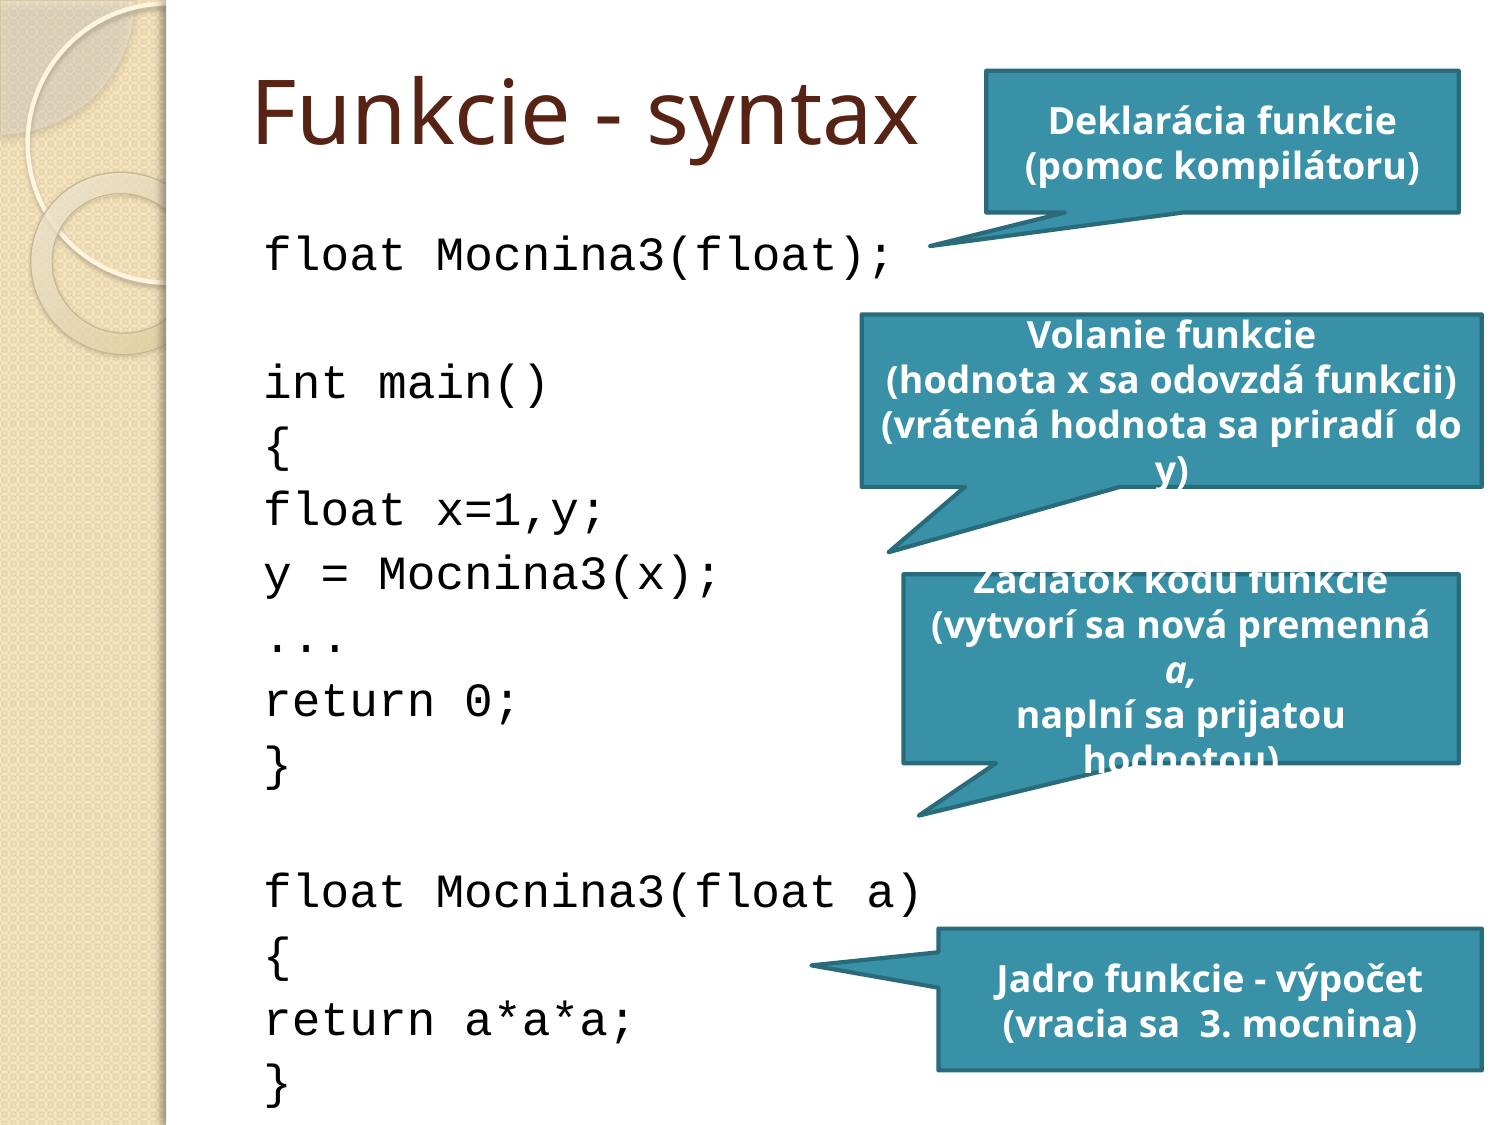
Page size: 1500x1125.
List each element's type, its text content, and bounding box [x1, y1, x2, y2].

text_box Začiatok kódu funkcie (vytvorí sa nová premenná a, naplní sa prijatou hodnotou) [901, 572, 1461, 818]
list float Mocnina3(float); int main() { float x=1,y; y = Mocnina3(x); ... return 0; } float Mocnina3(float a) { return a*a*a; } [235, 151, 1466, 1125]
text_box Deklarácia funkcie (pomoc kompilátoru) [927, 68, 1461, 249]
text_box Jadro funkcie - výpočet (vracia sa 3. mocnina) [809, 926, 1484, 1073]
text_box Volanie funkcie (hodnota x sa odovzdá funkcii) (vrátená hodnota sa priradí do y) [859, 312, 1484, 555]
title Funkcie - syntax [235, 45, 1466, 151]
